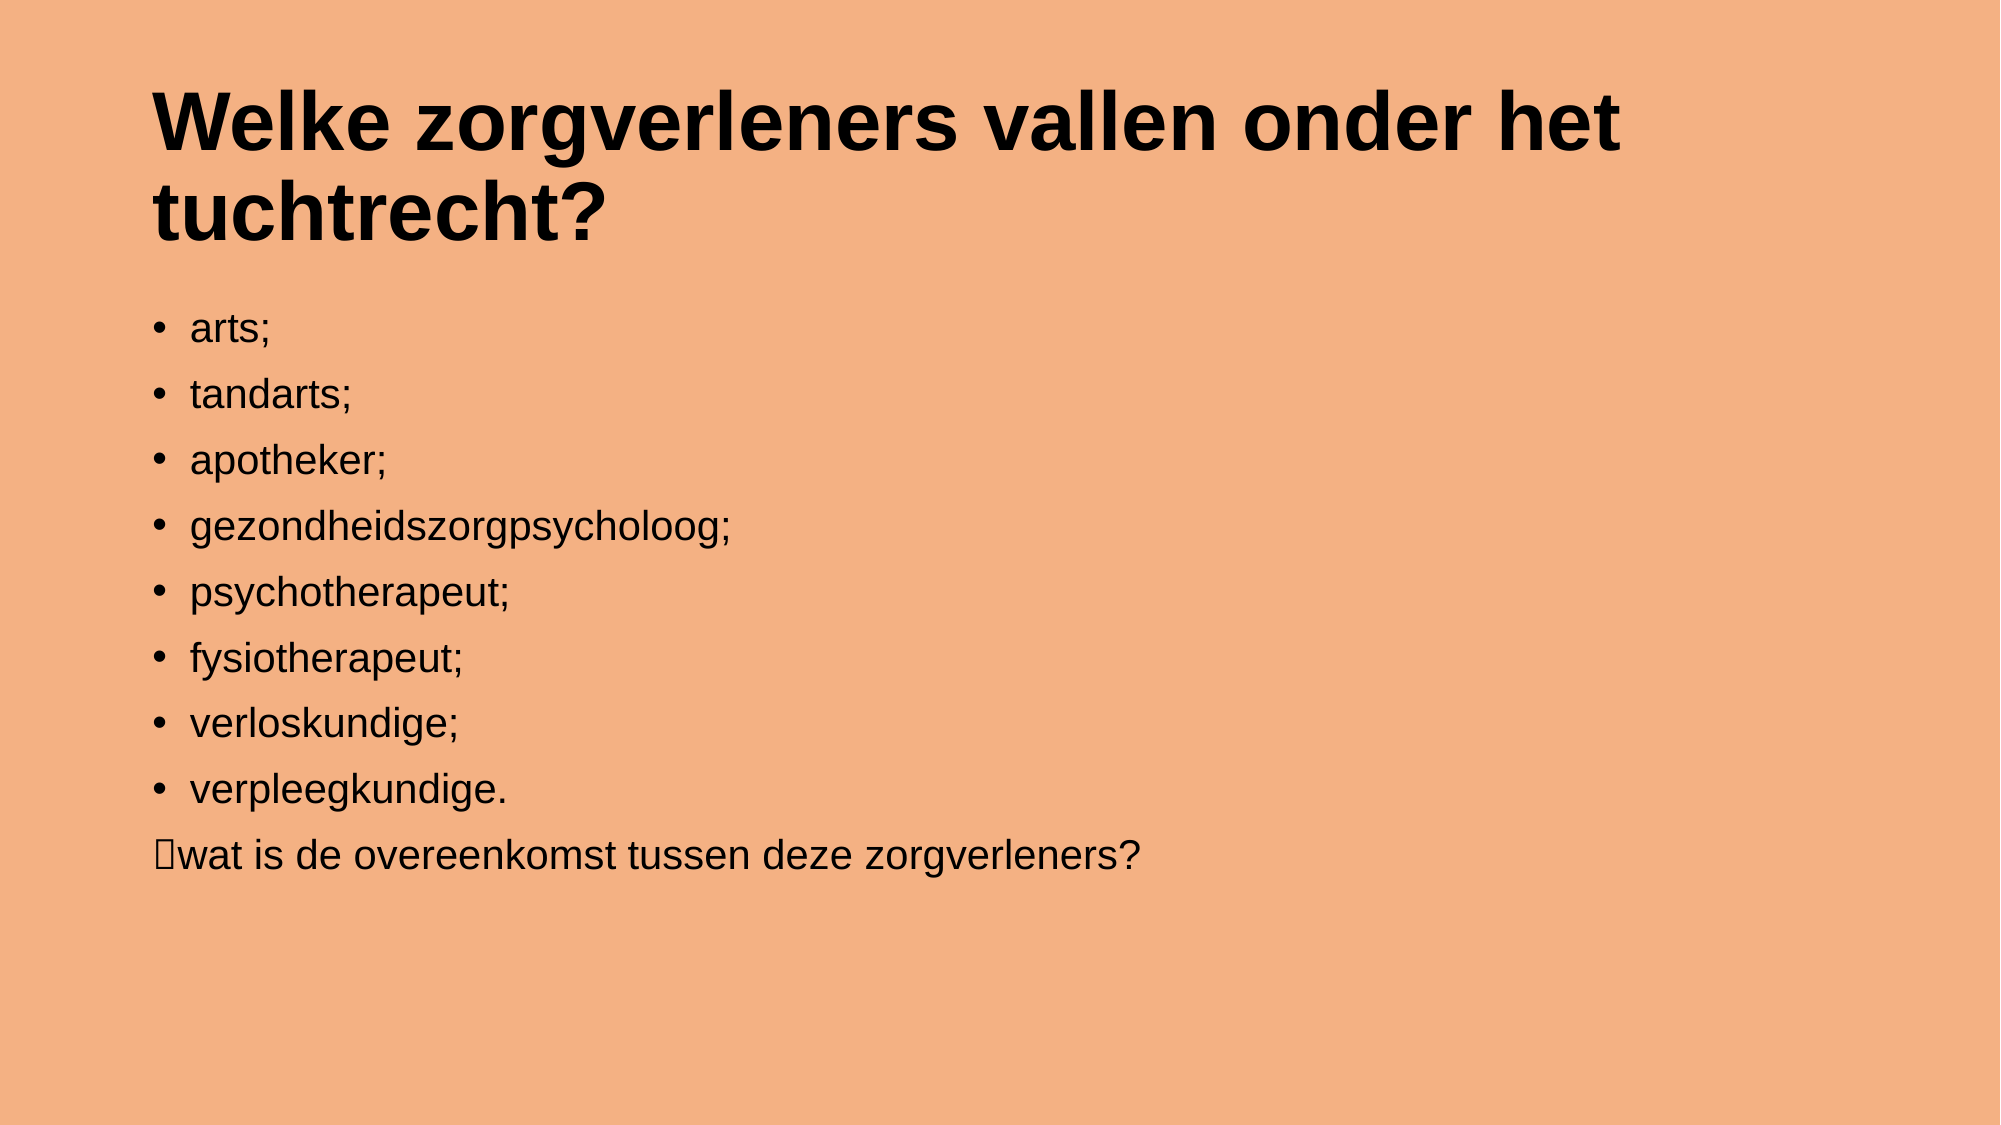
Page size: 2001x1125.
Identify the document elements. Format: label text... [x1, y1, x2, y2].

title Welke zorgverleners vallen onder het tuchtrecht? [137, 59, 1863, 278]
list arts; tandarts; apotheker; gezondheidszorgpsycholoog; psychotherapeut; fysiotherapeut; verloskundige; verpleegkundige. wat is de overeenkomst tussen deze zorgverleners? [137, 299, 1863, 1014]
